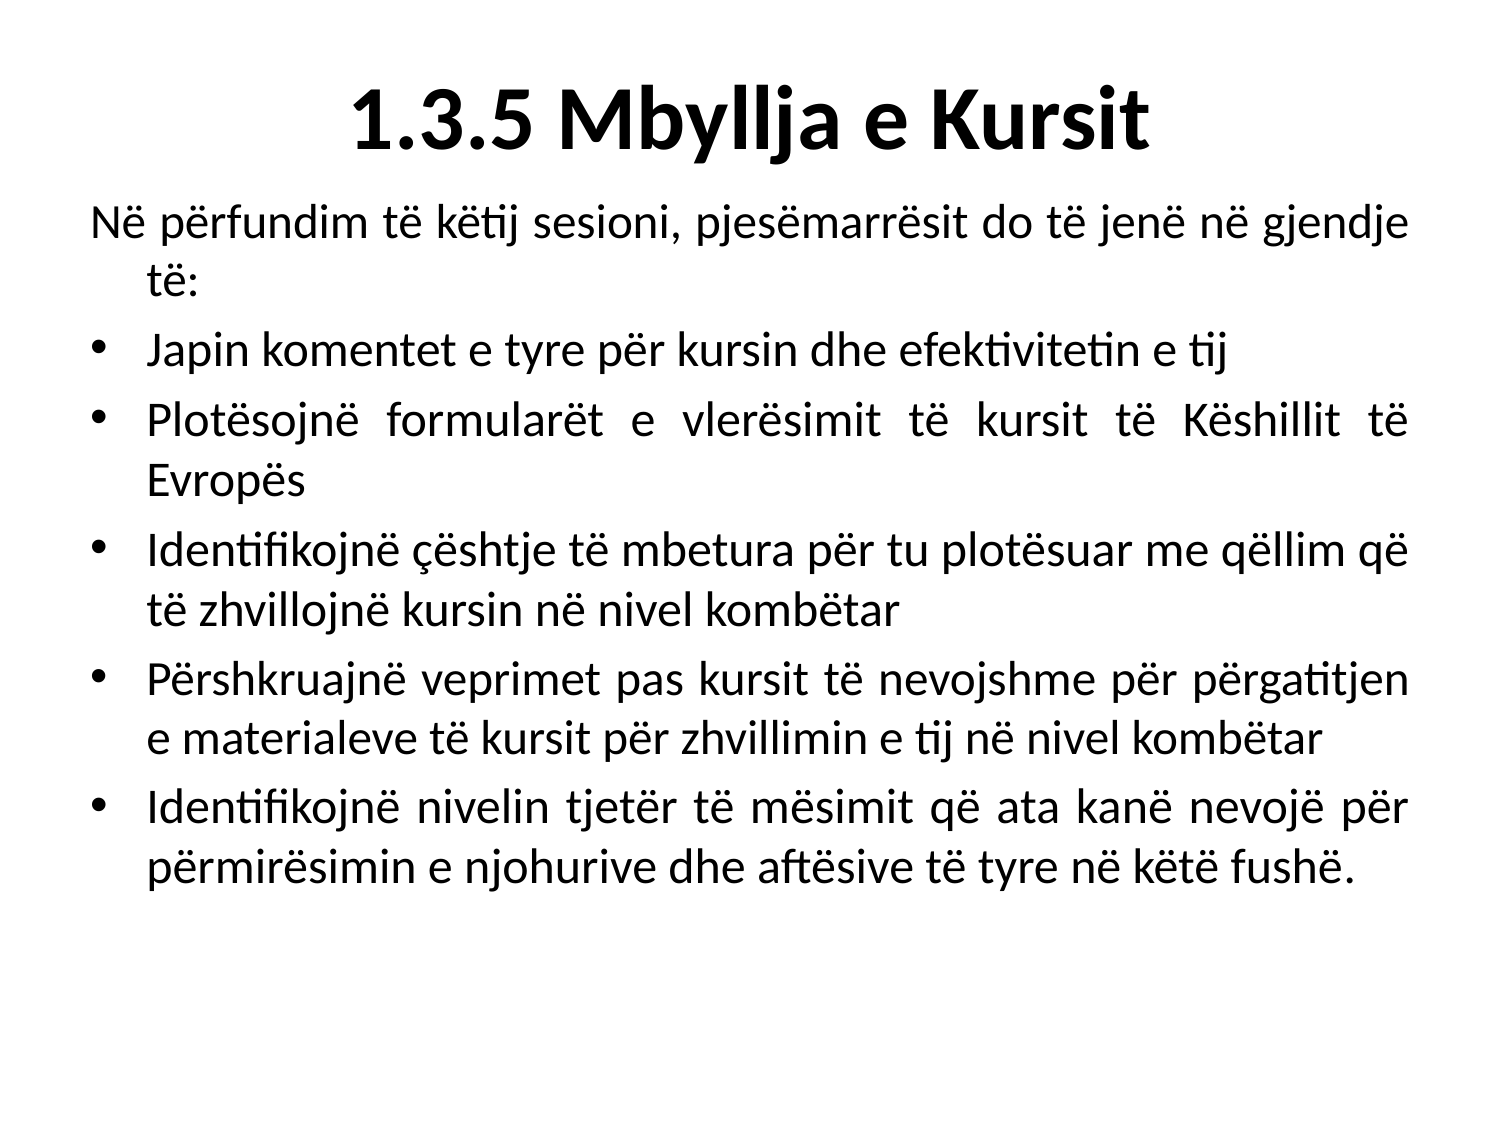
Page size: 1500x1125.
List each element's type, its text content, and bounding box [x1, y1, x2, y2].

title 1.3.5 Mbyllja e Kursit [75, 45, 1425, 181]
list Në përfundim të këtij sesioni, pjesëmarrësit do të jenë në gjendje të: Japin komentet e tyre për kursin dhe efektivitetin e tij Plotësojnë formularët e vlerësimit të kursit të Këshillit të Evropës Identifikojnë çështje të mbetura për tu plotësuar me qëllim që të zhvillojnë kursin në nivel kombëtar Përshkruajnë veprimet pas kursit të nevojshme për përgatitjen e materialeve të kursit për zhvillimin e tij në nivel kombëtar Identifikojnë nivelin tjetër të mësimit që ata kanë nevojë për përmirësimin e njohurive dhe aftësive të tyre në këtë fushë. [75, 181, 1425, 1050]
